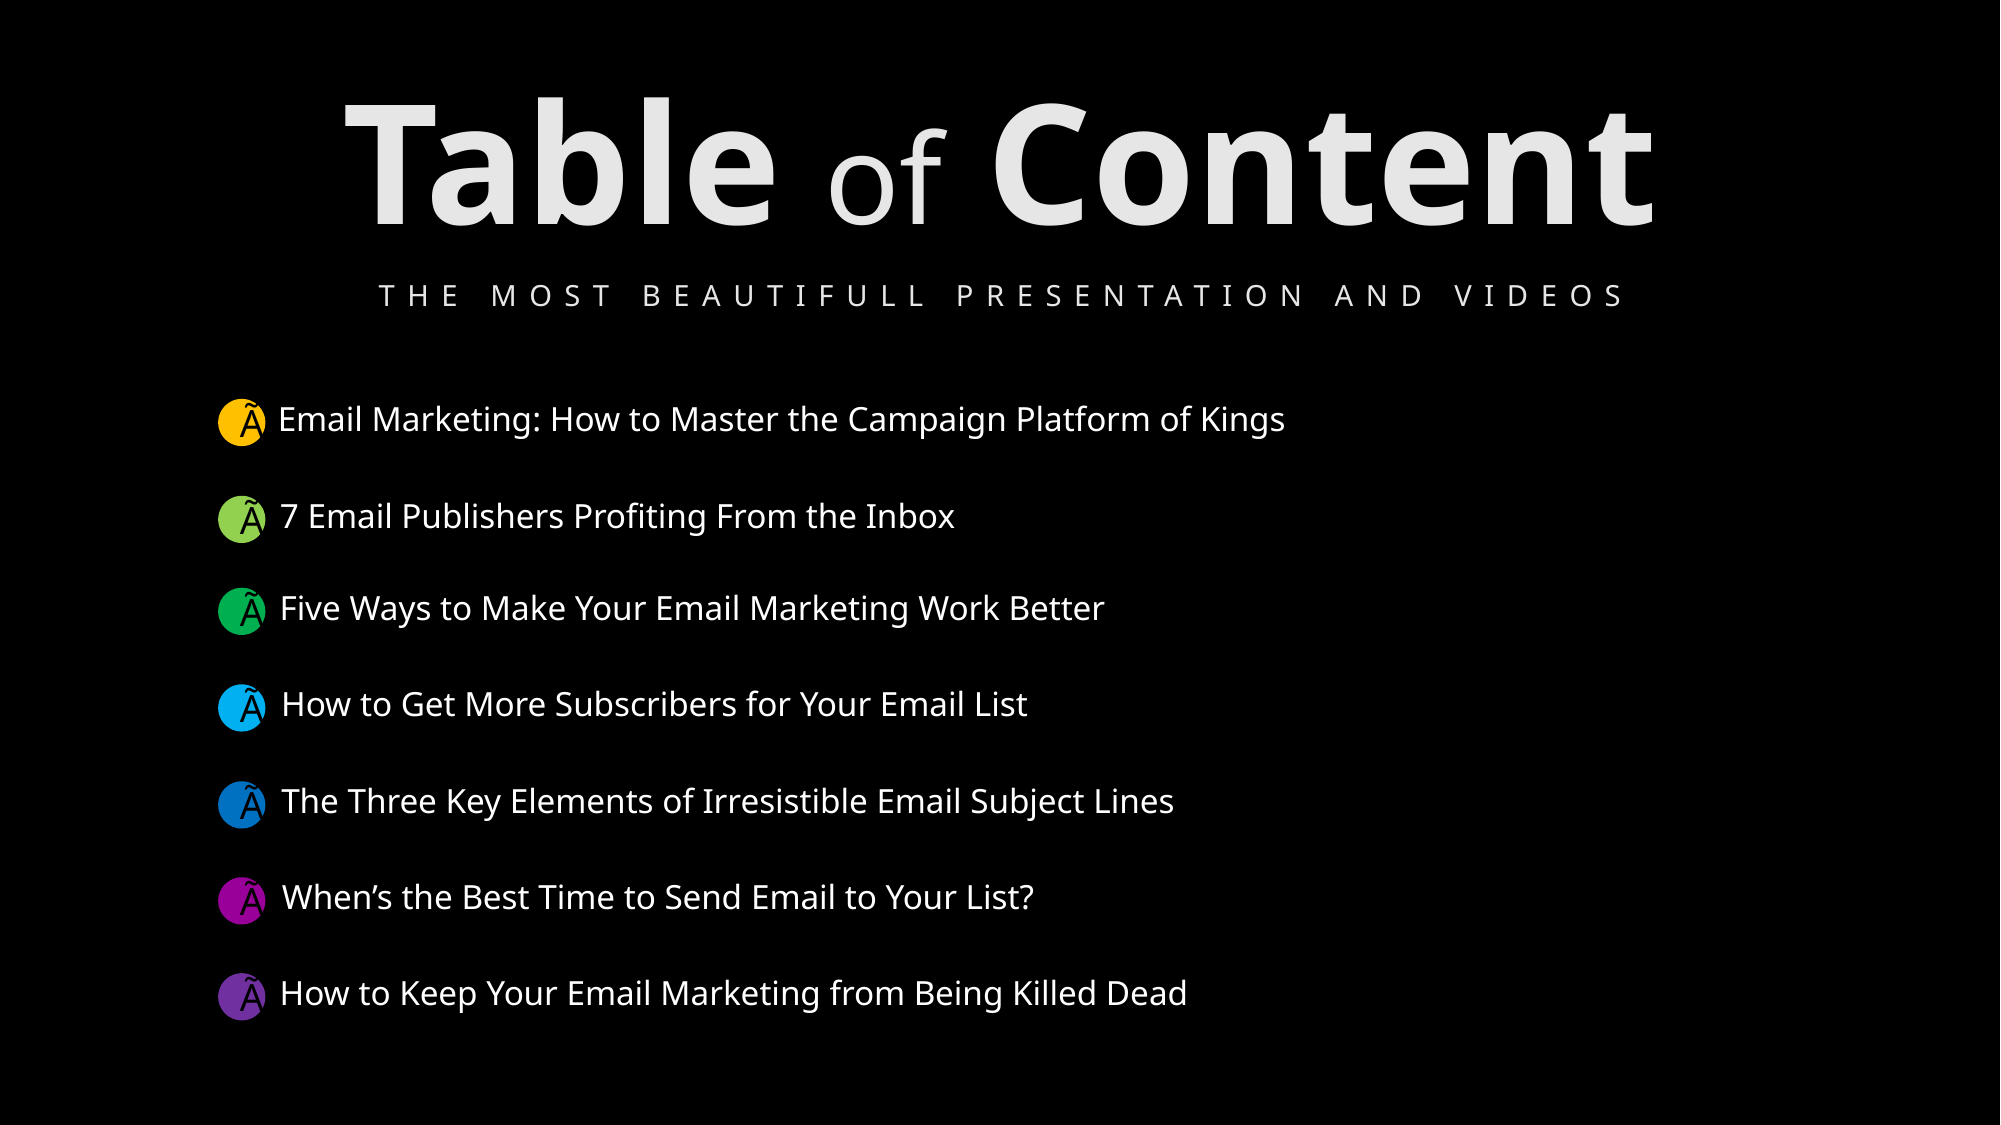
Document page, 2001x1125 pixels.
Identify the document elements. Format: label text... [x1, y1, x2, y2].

text_box Table of Content [299, 50, 1701, 266]
text_box Ã [217, 586, 267, 636]
text_box THE MOST BEAUTIFULL PRESENTATION AND VIDEOS [0, 271, 2000, 319]
text_box How to Keep Your Email Marketing from Being Killed Dead [264, 964, 1205, 1020]
text_box The Three Key Elements of Irresistible Email Subject Lines [266, 773, 1191, 828]
text_box Ã [217, 397, 267, 448]
text_box Email Marketing: How to Master the Campaign Platform of Kings [263, 390, 1303, 446]
text_box Ã [217, 972, 267, 1022]
text_box Ã [217, 683, 267, 733]
text_box When’s the Best Time to Send Email to Your List? [267, 868, 1051, 924]
text_box Ã [217, 780, 267, 830]
text_box 7 Email Publishers Profiting From the Inbox [265, 487, 971, 543]
text_box Ã [217, 876, 267, 926]
text_box Ã [217, 494, 267, 545]
text_box How to Get More Subscribers for Your Email List [266, 676, 1044, 731]
text_box Five Ways to Make Your Email Marketing Work Better [264, 579, 1122, 635]
